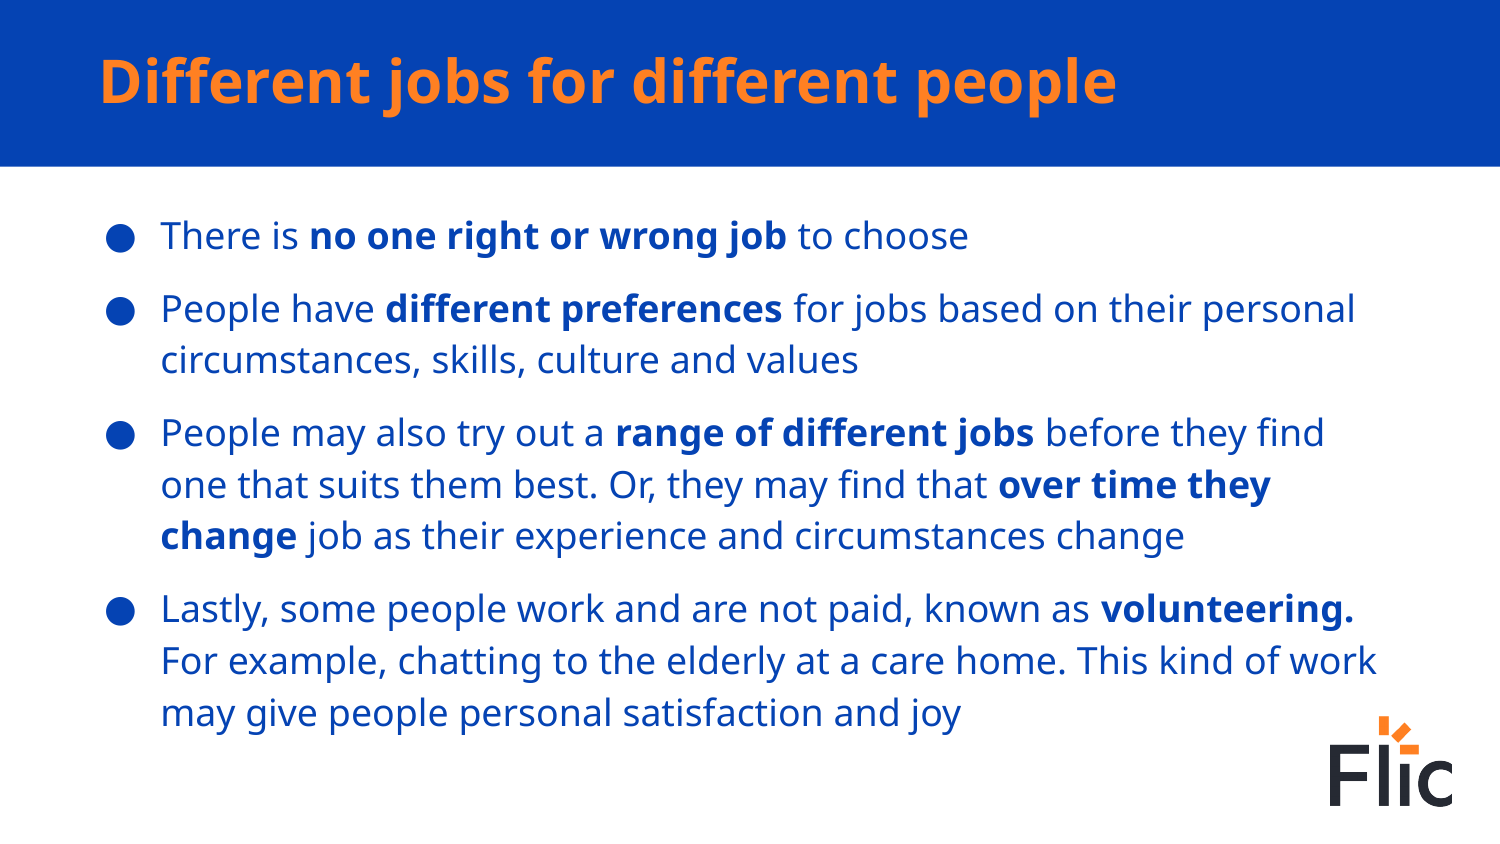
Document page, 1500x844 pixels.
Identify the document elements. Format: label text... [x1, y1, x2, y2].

text_box There is no one right or wrong job to choose People have different preferences for jobs based on their personal circumstances, skills, culture and values People may also try out a range of different jobs before they find one that suits them best. Or, they may find that over time they change job as their experience and circumstances change Lastly, some people work and are not paid, known as volunteering. For example, chatting to the elderly at a care home. This kind of work may give people personal satisfaction and joy [70, 190, 1410, 749]
picture [1330, 716, 1452, 807]
text_box Different jobs for different people [98, 32, 1278, 161]
